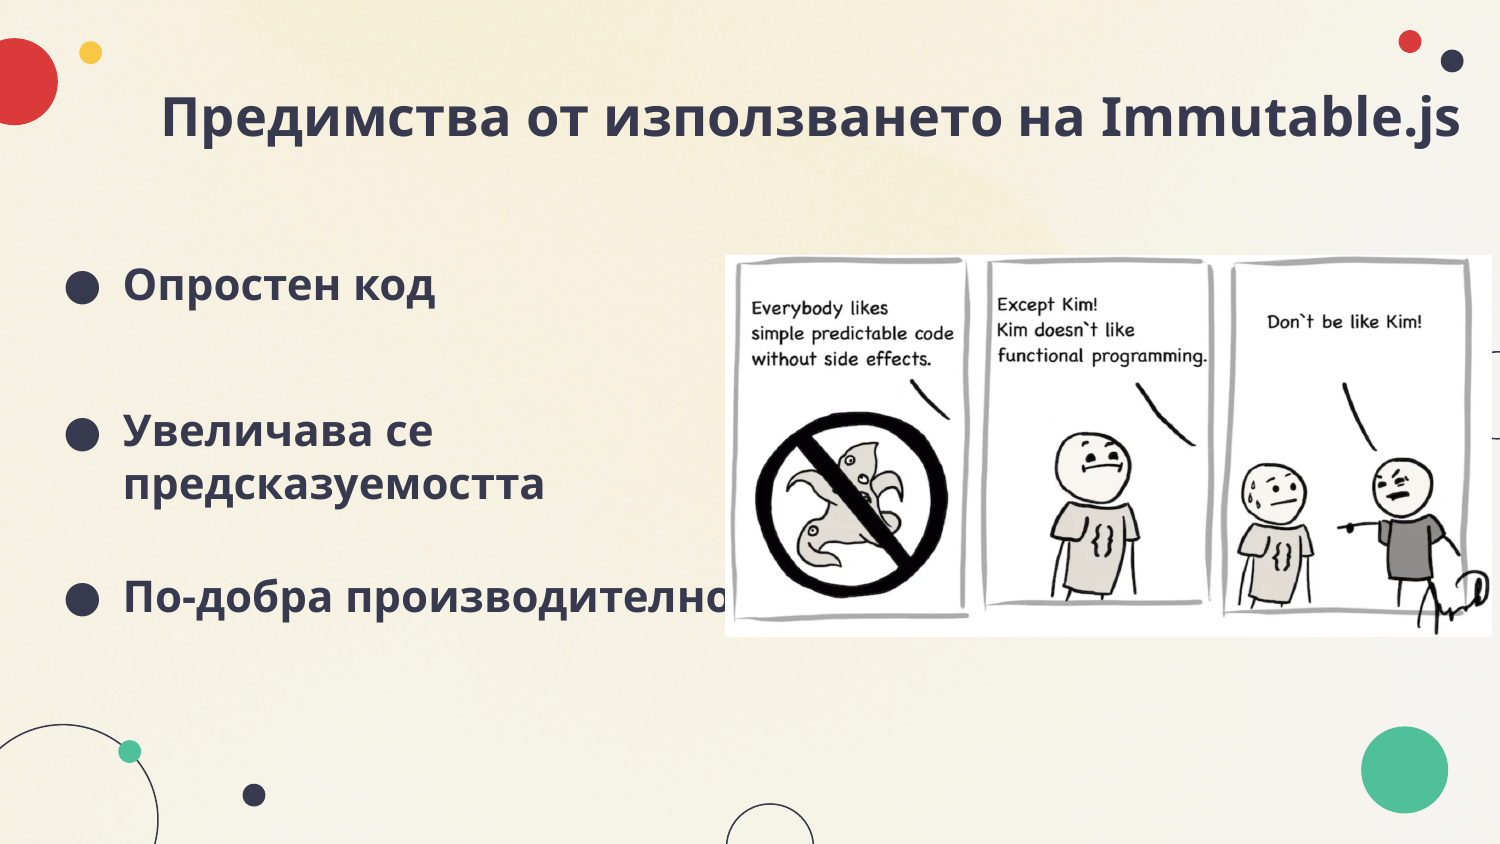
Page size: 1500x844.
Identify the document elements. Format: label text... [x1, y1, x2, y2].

text_box [118, 740, 142, 763]
text_box [79, 41, 102, 65]
text_box По-добра производителност [32, 553, 720, 637]
subtitle Предимства от използването на Immutable.js [145, 57, 1500, 130]
text_box [1398, 30, 1422, 53]
picture [725, 255, 1492, 638]
text_box Опростен код [32, 241, 675, 325]
text_box Увеличава се предсказуемостта [32, 387, 720, 523]
text_box [0, 0, 1500, 844]
